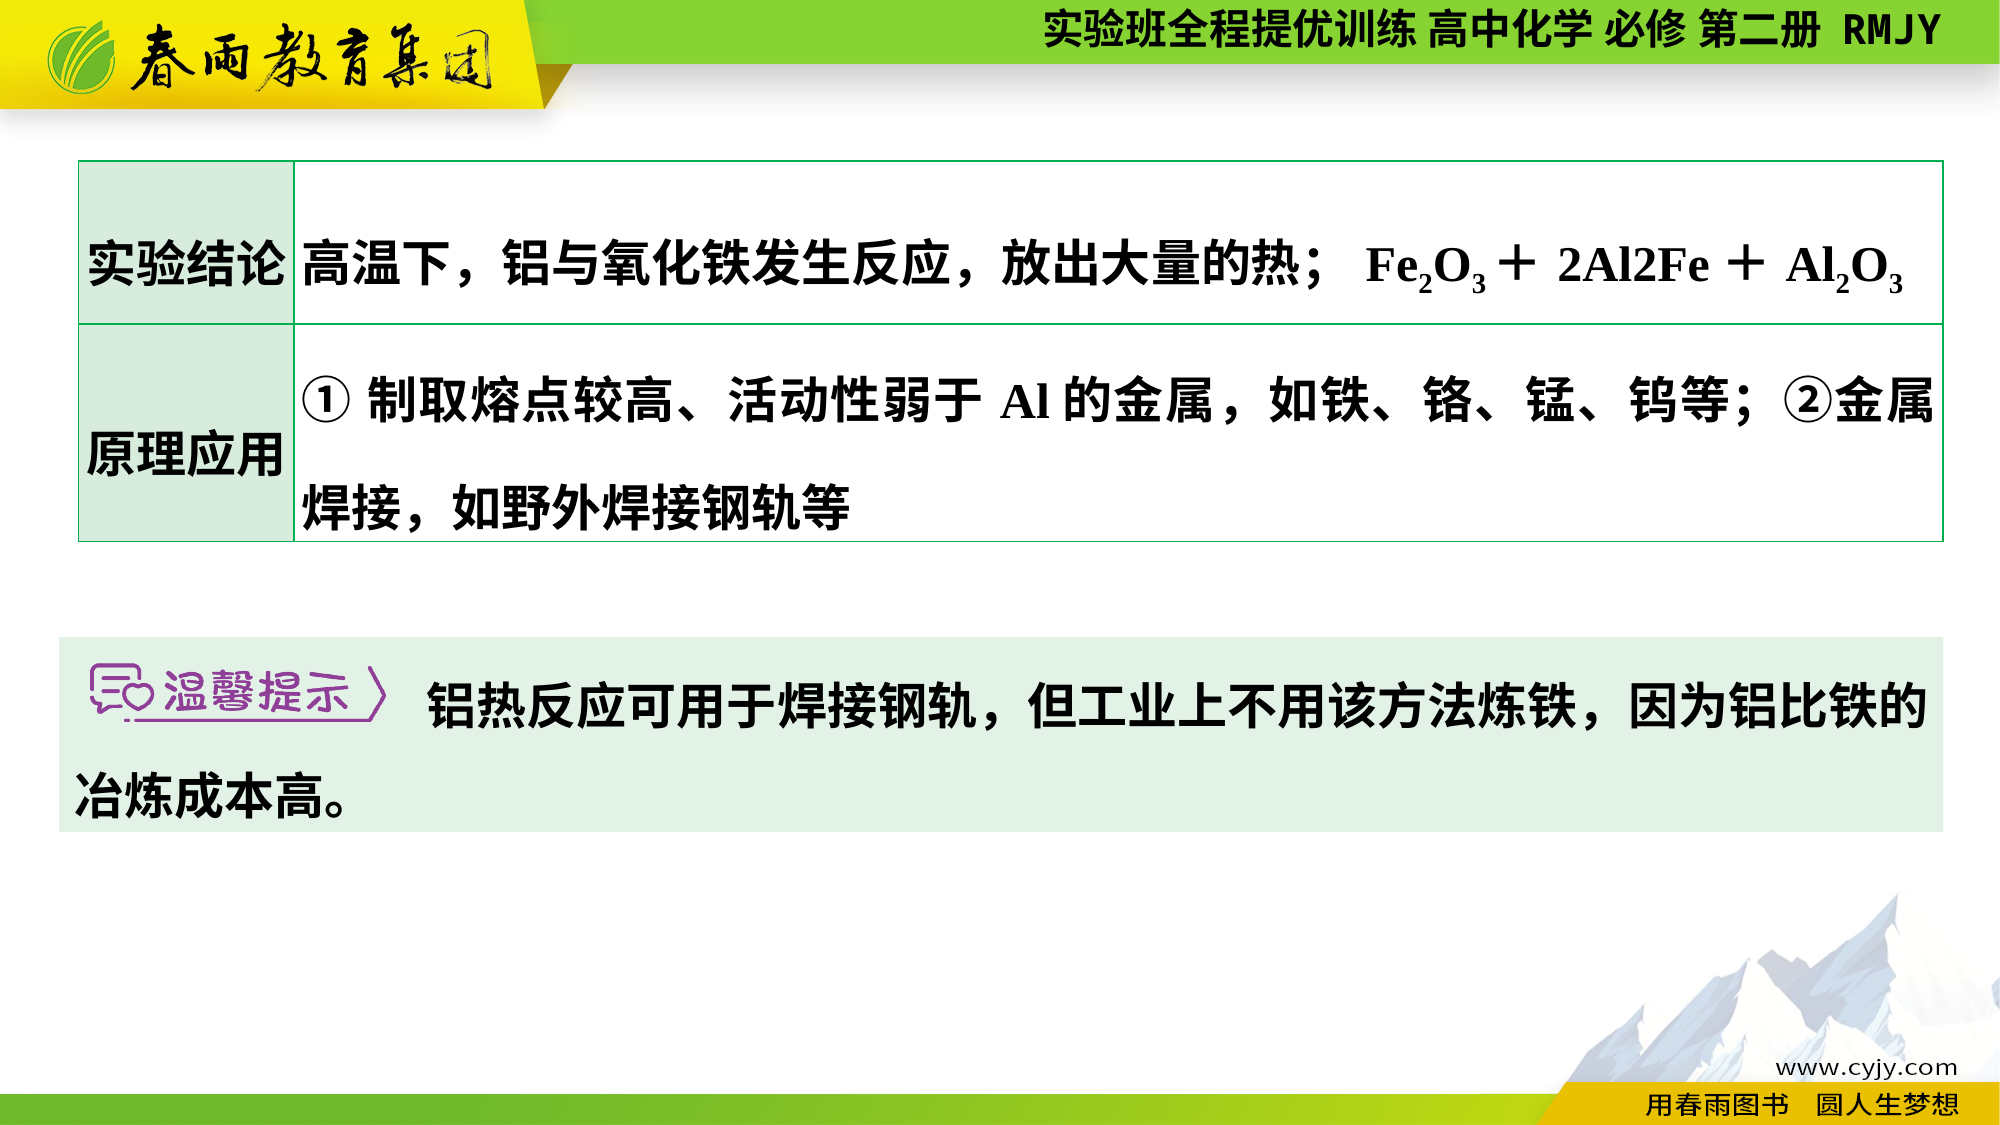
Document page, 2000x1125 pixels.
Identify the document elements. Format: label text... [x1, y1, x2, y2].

text_box 铝热反应可用于焊接钢轨，但工业上不用该方法炼铁，因为铝比铁的冶炼成本高。 [59, 637, 1944, 833]
picture [0, 0, 2000, 1125]
